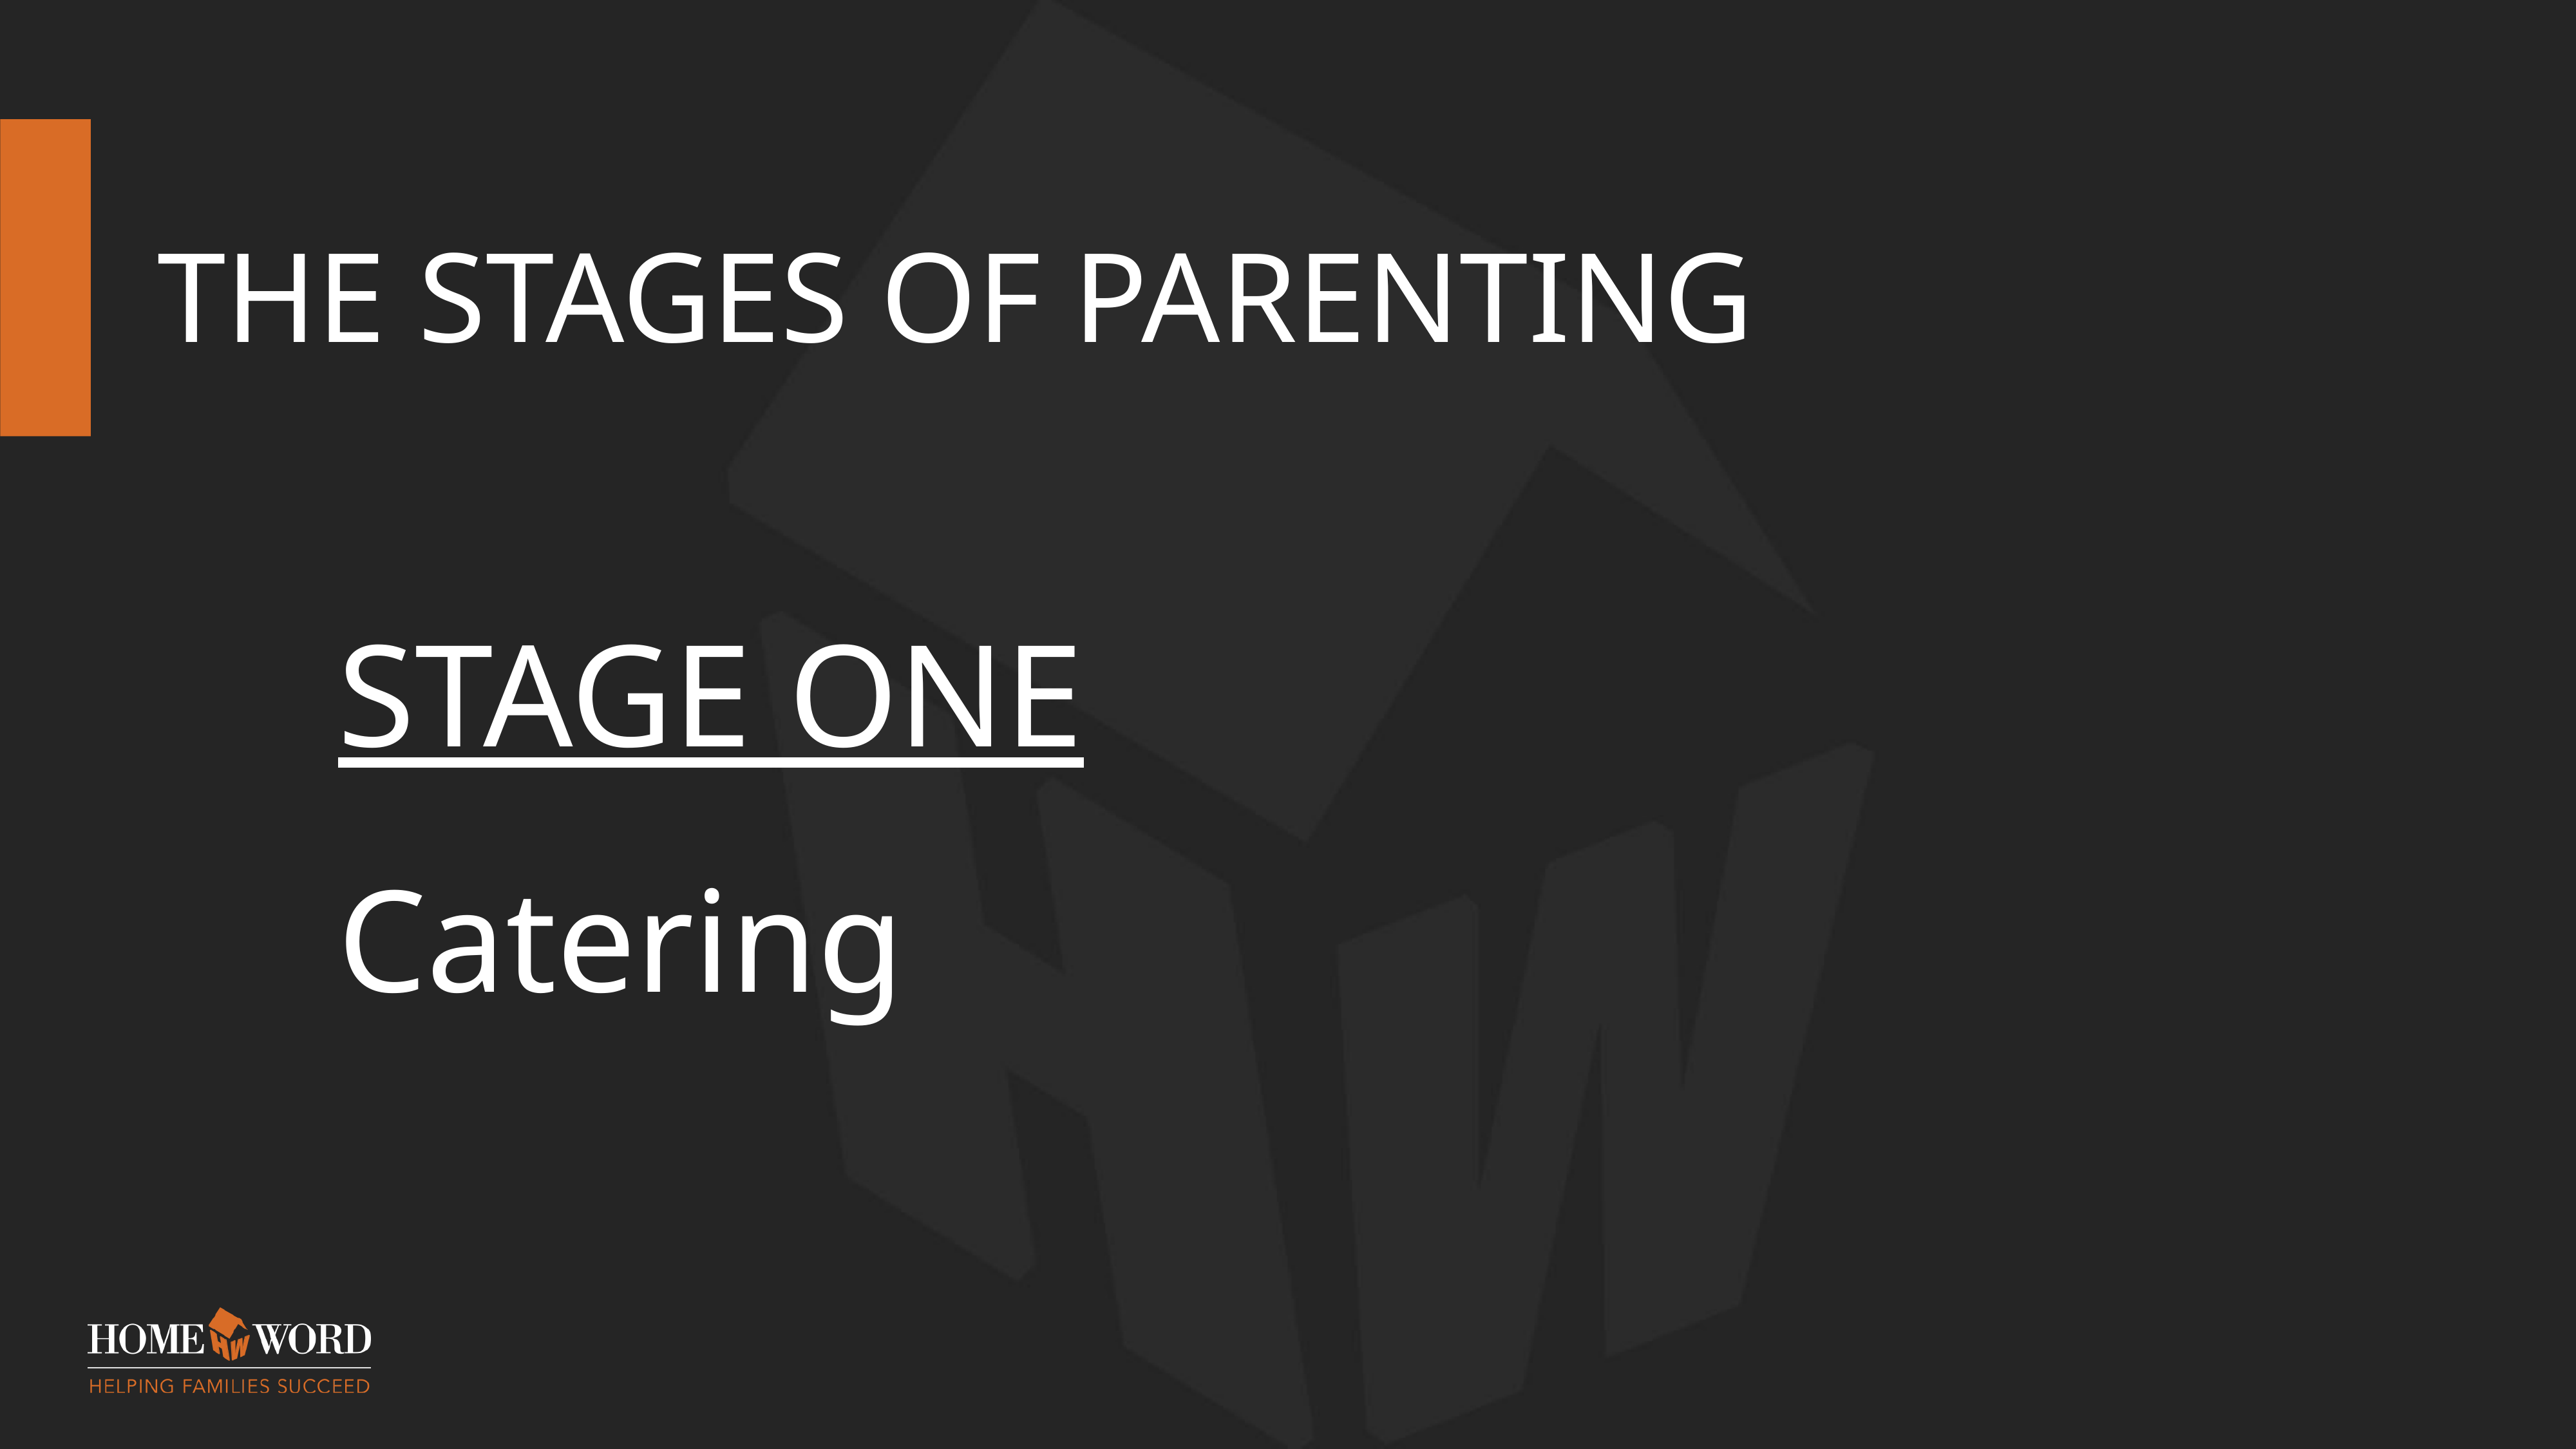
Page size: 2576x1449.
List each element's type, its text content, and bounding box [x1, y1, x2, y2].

picture [0, 0, 2576, 1449]
title THE STAGES OF PARENTING [151, 120, 2295, 466]
text_box Catering [332, 846, 2232, 1179]
text_box STAGE ONE [332, 600, 2232, 799]
